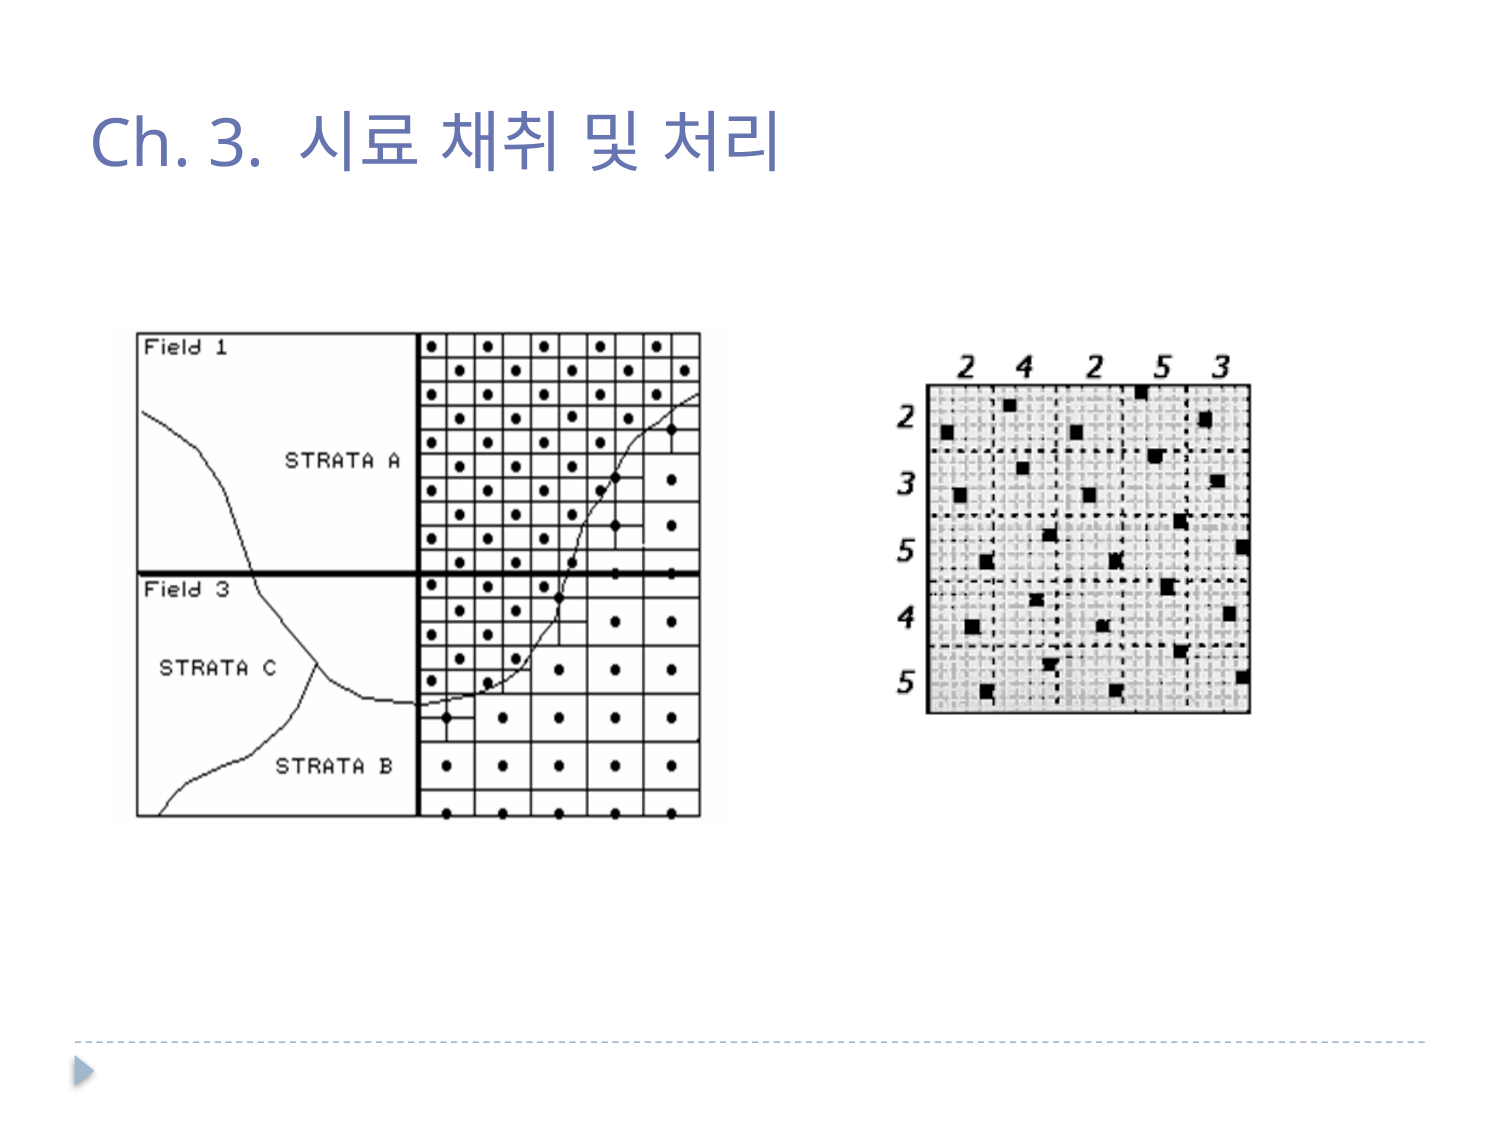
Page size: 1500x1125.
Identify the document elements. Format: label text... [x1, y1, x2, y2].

picture [111, 325, 727, 826]
text_box Ch. 3. 시료 채취 및 처리 [74, 24, 1425, 188]
picture [879, 337, 1259, 717]
